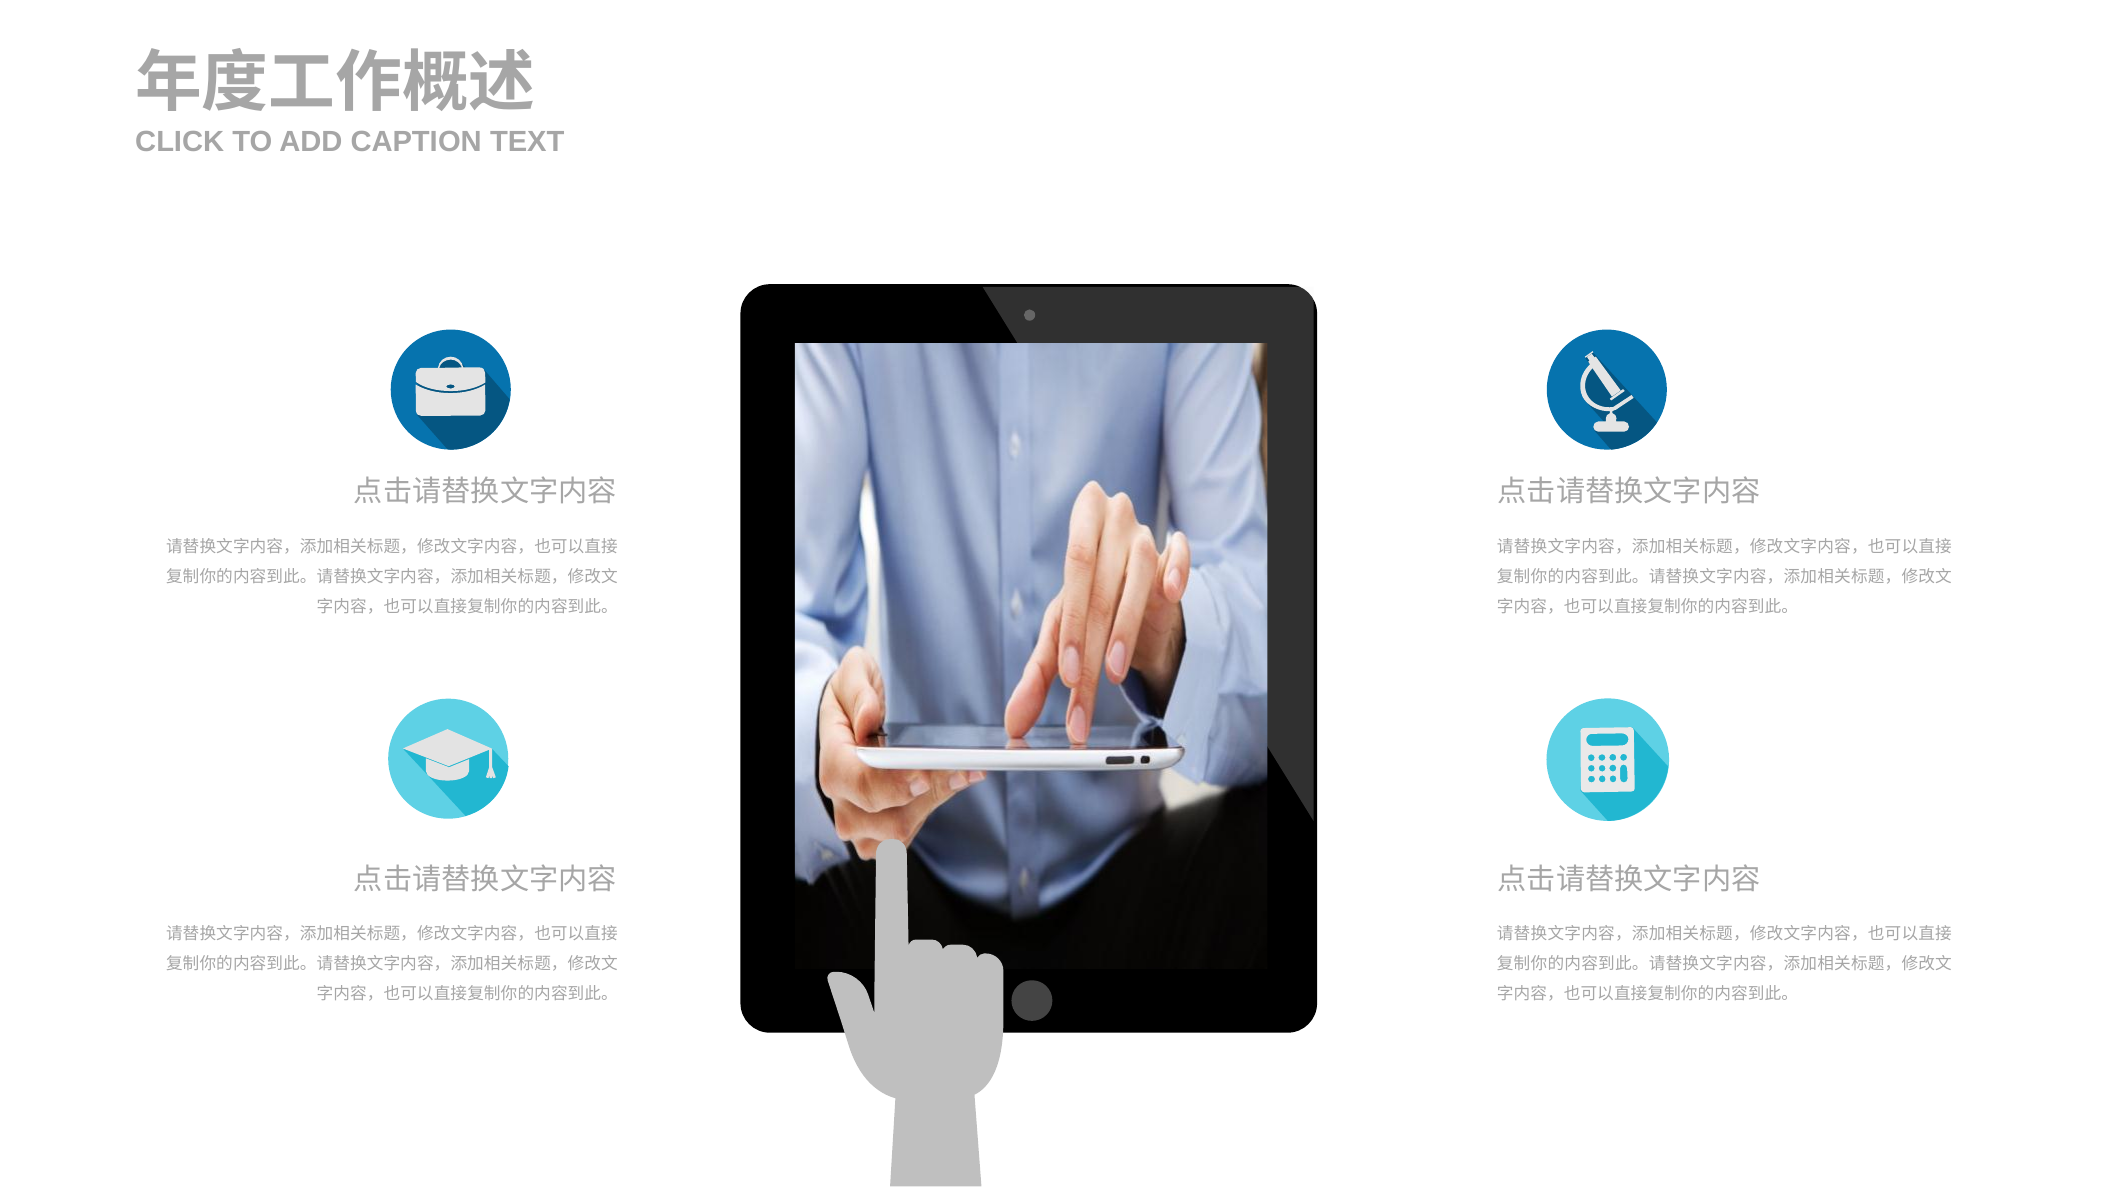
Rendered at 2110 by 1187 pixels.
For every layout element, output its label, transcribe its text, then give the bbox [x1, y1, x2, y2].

text_box 请替换文字内容，添加相关标题，修改文字内容，也可以直接复制你的内容到此。请替换文字内容，添加相关标题，修改文字内容，也可以直接复制你的内容到此。 [1496, 912, 1953, 1003]
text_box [1546, 329, 1667, 450]
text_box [388, 698, 509, 819]
text_box 请替换文字内容，添加相关标题，修改文字内容，也可以直接复制你的内容到此。请替换文字内容，添加相关标题，修改文字内容，也可以直接复制你的内容到此。 [156, 525, 619, 616]
text_box CLICK TO ADD CAPTION TEXT [135, 122, 596, 158]
text_box 点击请替换文字内容 [353, 472, 618, 508]
text_box 年度工作概述 [135, 38, 596, 119]
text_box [740, 284, 1318, 1033]
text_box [1546, 698, 1670, 821]
text_box 请替换文字内容，添加相关标题，修改文字内容，也可以直接复制你的内容到此。请替换文字内容，添加相关标题，修改文字内容，也可以直接复制你的内容到此。 [156, 912, 619, 1003]
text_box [390, 329, 511, 450]
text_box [827, 839, 1004, 1187]
text_box 点击请替换文字内容 [1497, 472, 1762, 508]
text_box 请替换文字内容，添加相关标题，修改文字内容，也可以直接复制你的内容到此。请替换文字内容，添加相关标题，修改文字内容，也可以直接复制你的内容到此。 [1496, 525, 1953, 616]
text_box 点击请替换文字内容 [353, 860, 618, 896]
text_box 点击请替换文字内容 [1497, 860, 1762, 896]
